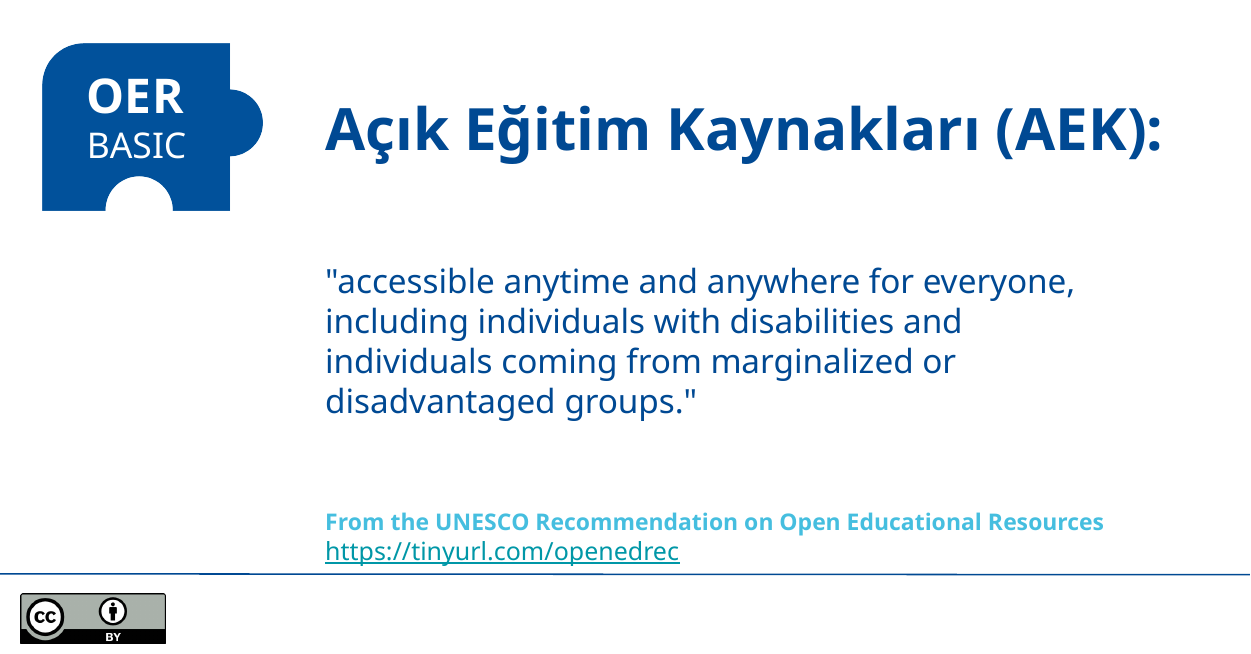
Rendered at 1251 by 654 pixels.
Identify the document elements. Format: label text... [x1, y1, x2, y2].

text_box From the UNESCO Recommendation on Open Educational Resources https://tinyurl.com/openedrec [312, 495, 1157, 572]
text_box Açık Eğitim Kaynakları (AEK): [410, 79, 1178, 175]
picture [41, 43, 263, 212]
text_box "accessible anytime and anywhere for everyone, including individuals with disabilities and individuals coming from marginalized or disadvantaged groups." [312, 247, 1129, 465]
text_box [0, 582, 1250, 654]
text_box OER BASIC [266, 50, 410, 181]
picture [20, 592, 166, 645]
